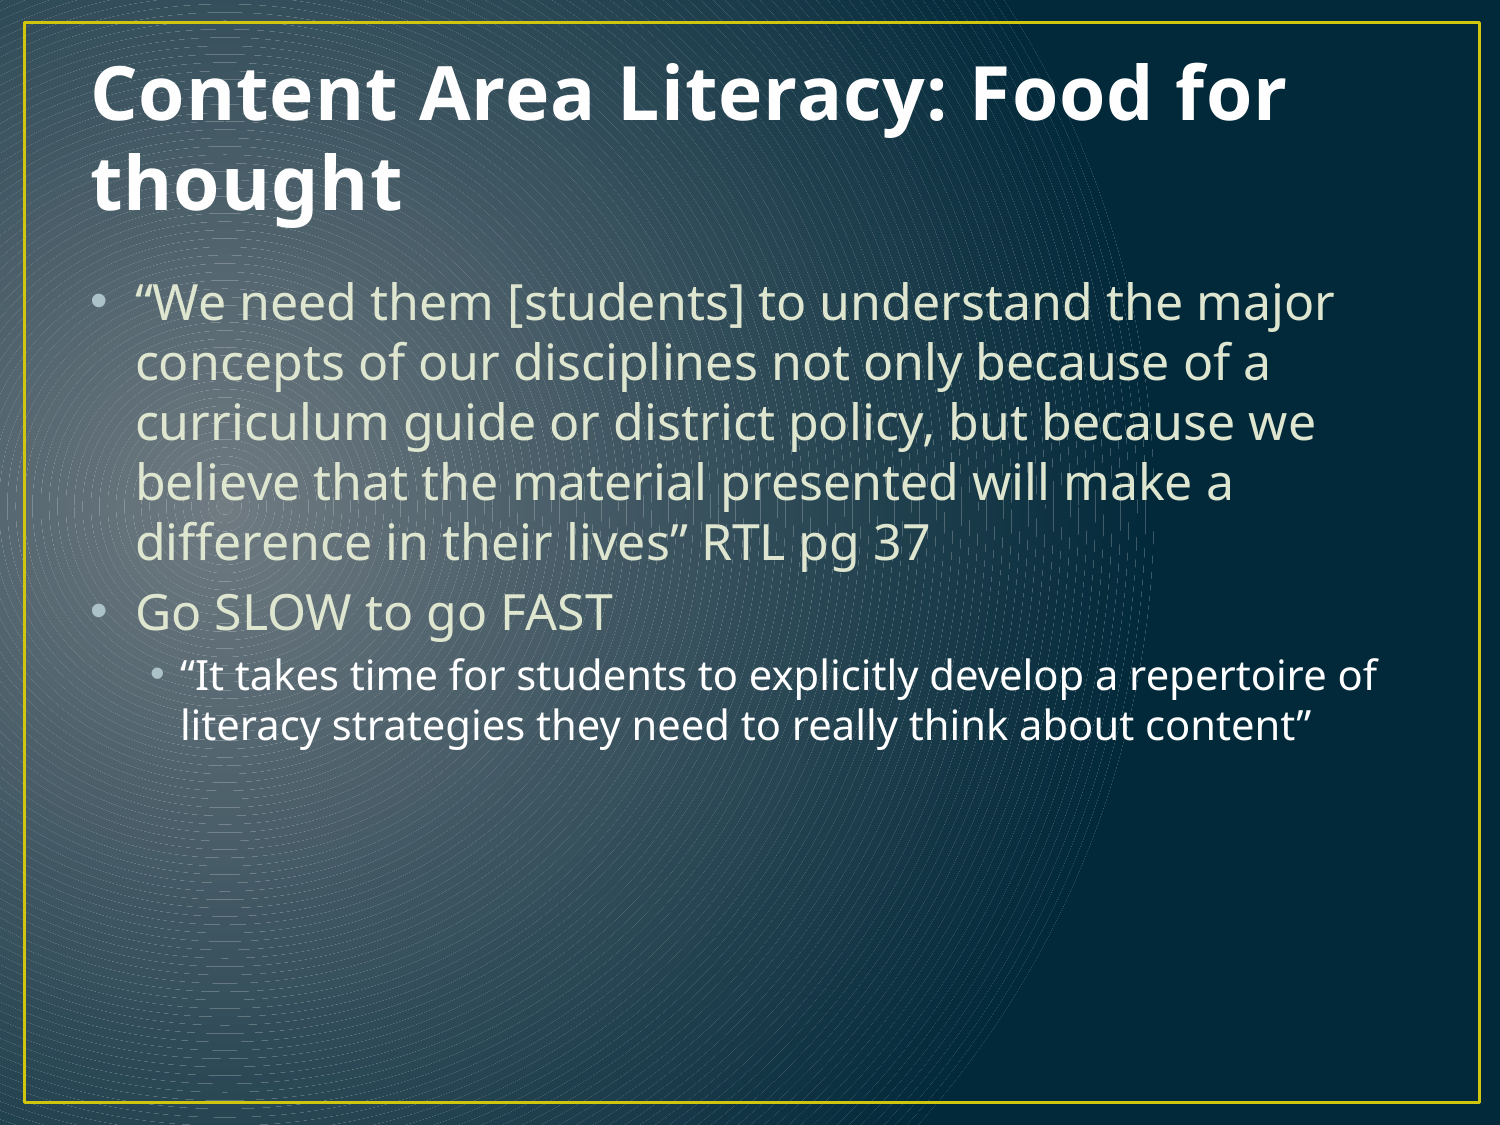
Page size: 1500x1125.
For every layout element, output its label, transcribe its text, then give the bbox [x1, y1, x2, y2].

title Content Area Literacy: Food for thought [75, 45, 1425, 233]
list “We need them [students] to understand the major concepts of our disciplines not only because of a curriculum guide or district policy, but because we believe that the material presented will make a difference in their lives” RTL pg 37 Go SLOW to go FAST “It takes time for students to explicitly develop a repertoire of literacy strategies they need to really think about content” [75, 262, 1425, 1005]
